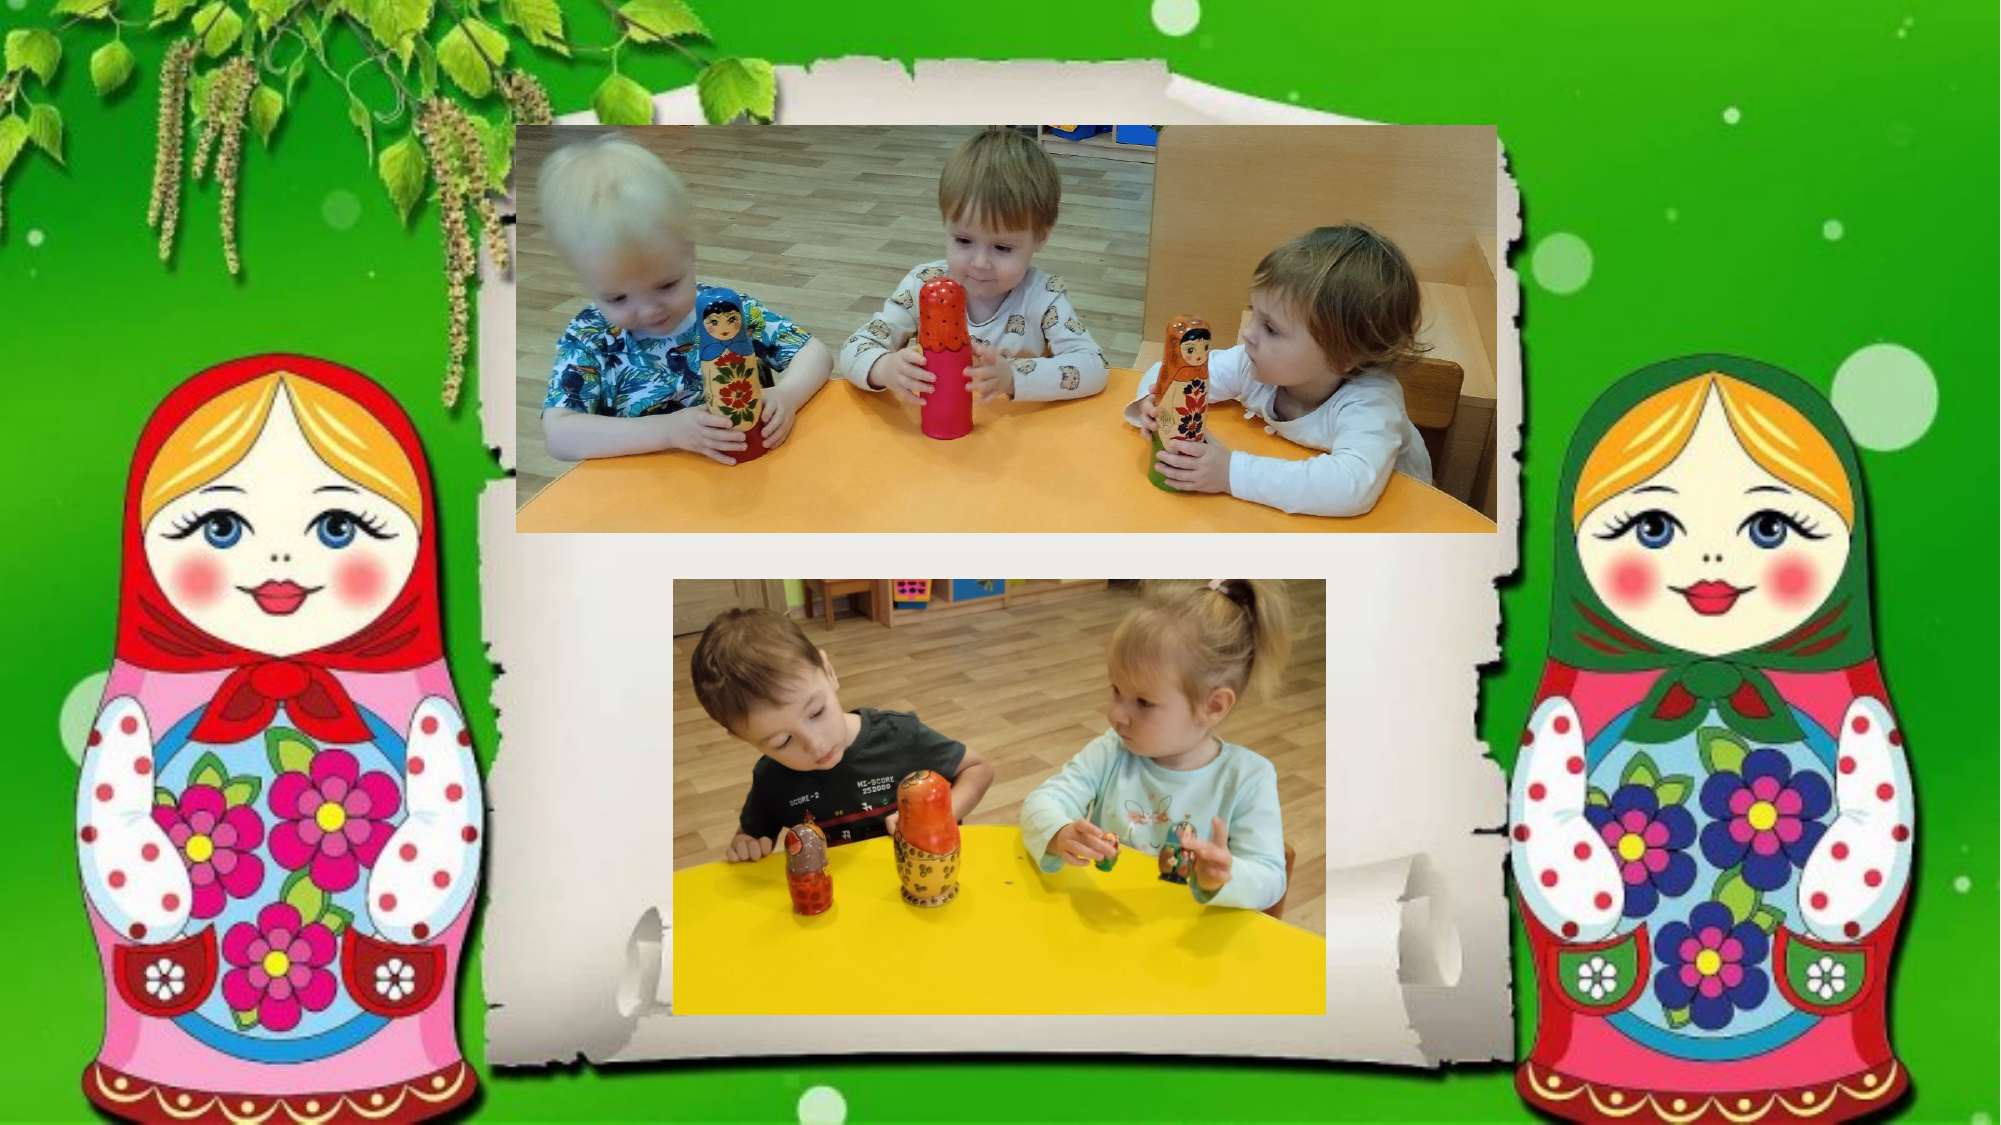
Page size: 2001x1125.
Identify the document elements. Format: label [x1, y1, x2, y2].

picture [516, 125, 1497, 533]
picture [673, 579, 1326, 1015]
list [0, 0, 2000, 1125]
